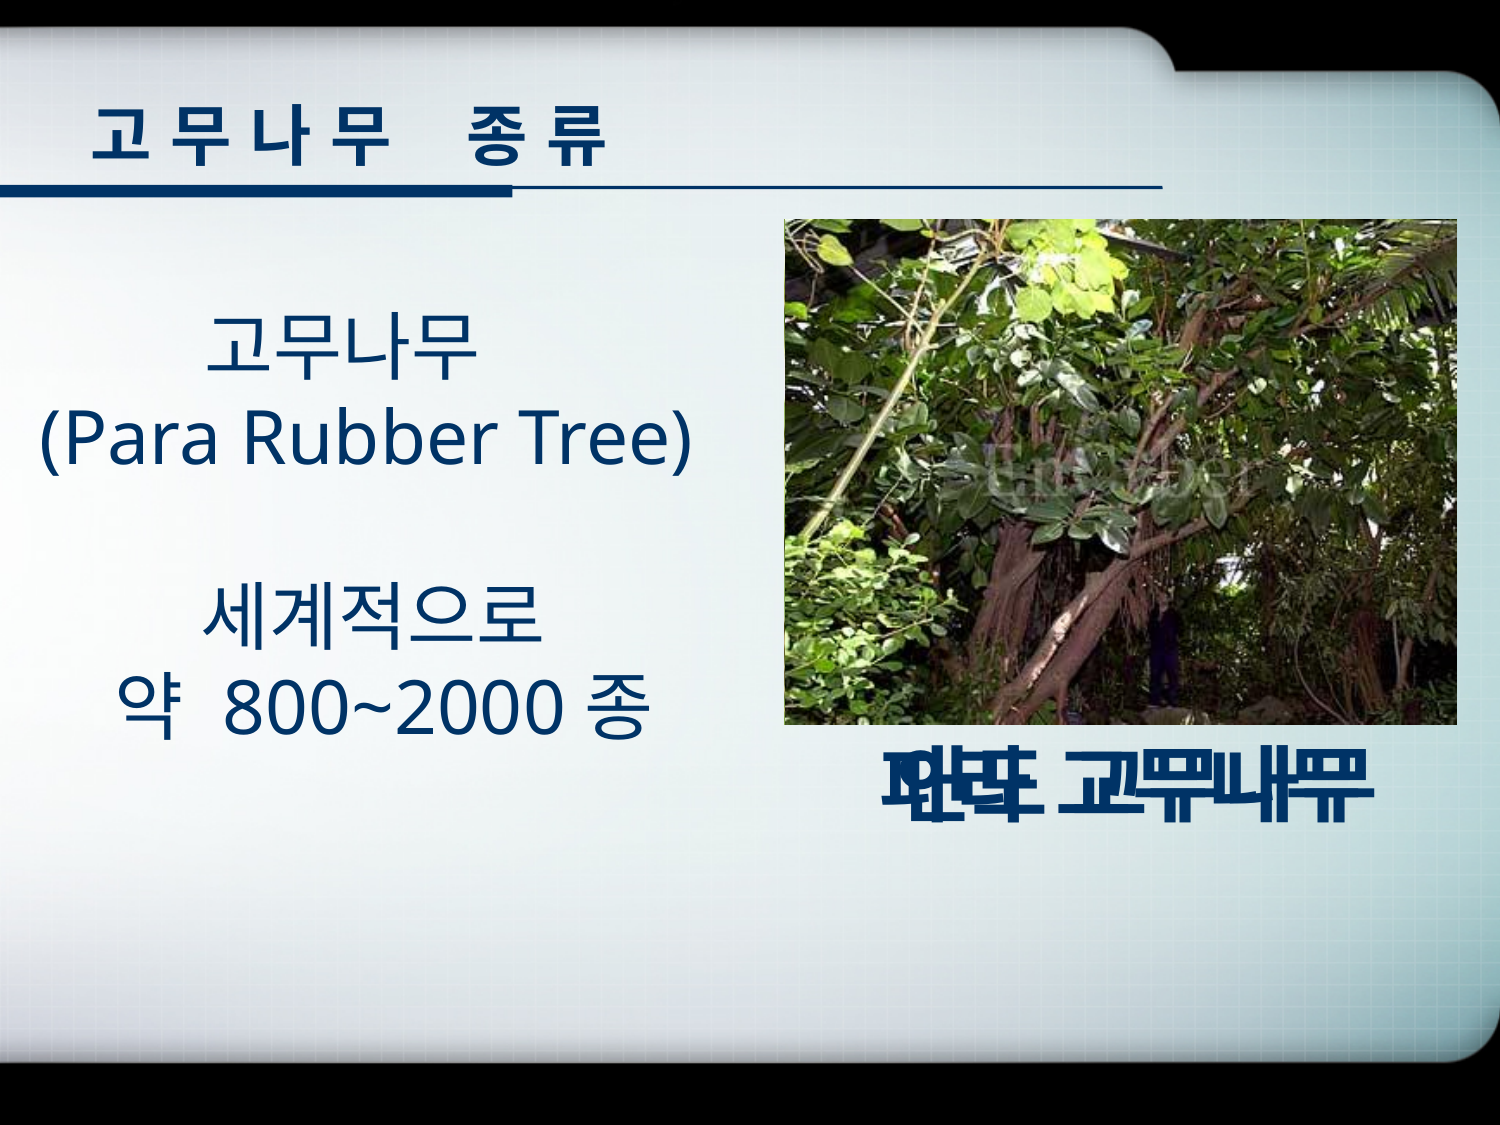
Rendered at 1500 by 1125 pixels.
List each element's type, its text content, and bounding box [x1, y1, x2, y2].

picture [0, 0, 1500, 1125]
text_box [785, 219, 1457, 820]
text_box 고무나무 (Para Rubber Tree) 세계적으로 약 800~2000종 [0, 267, 768, 787]
title 고 무 나 무 종 류 [75, 87, 1338, 180]
